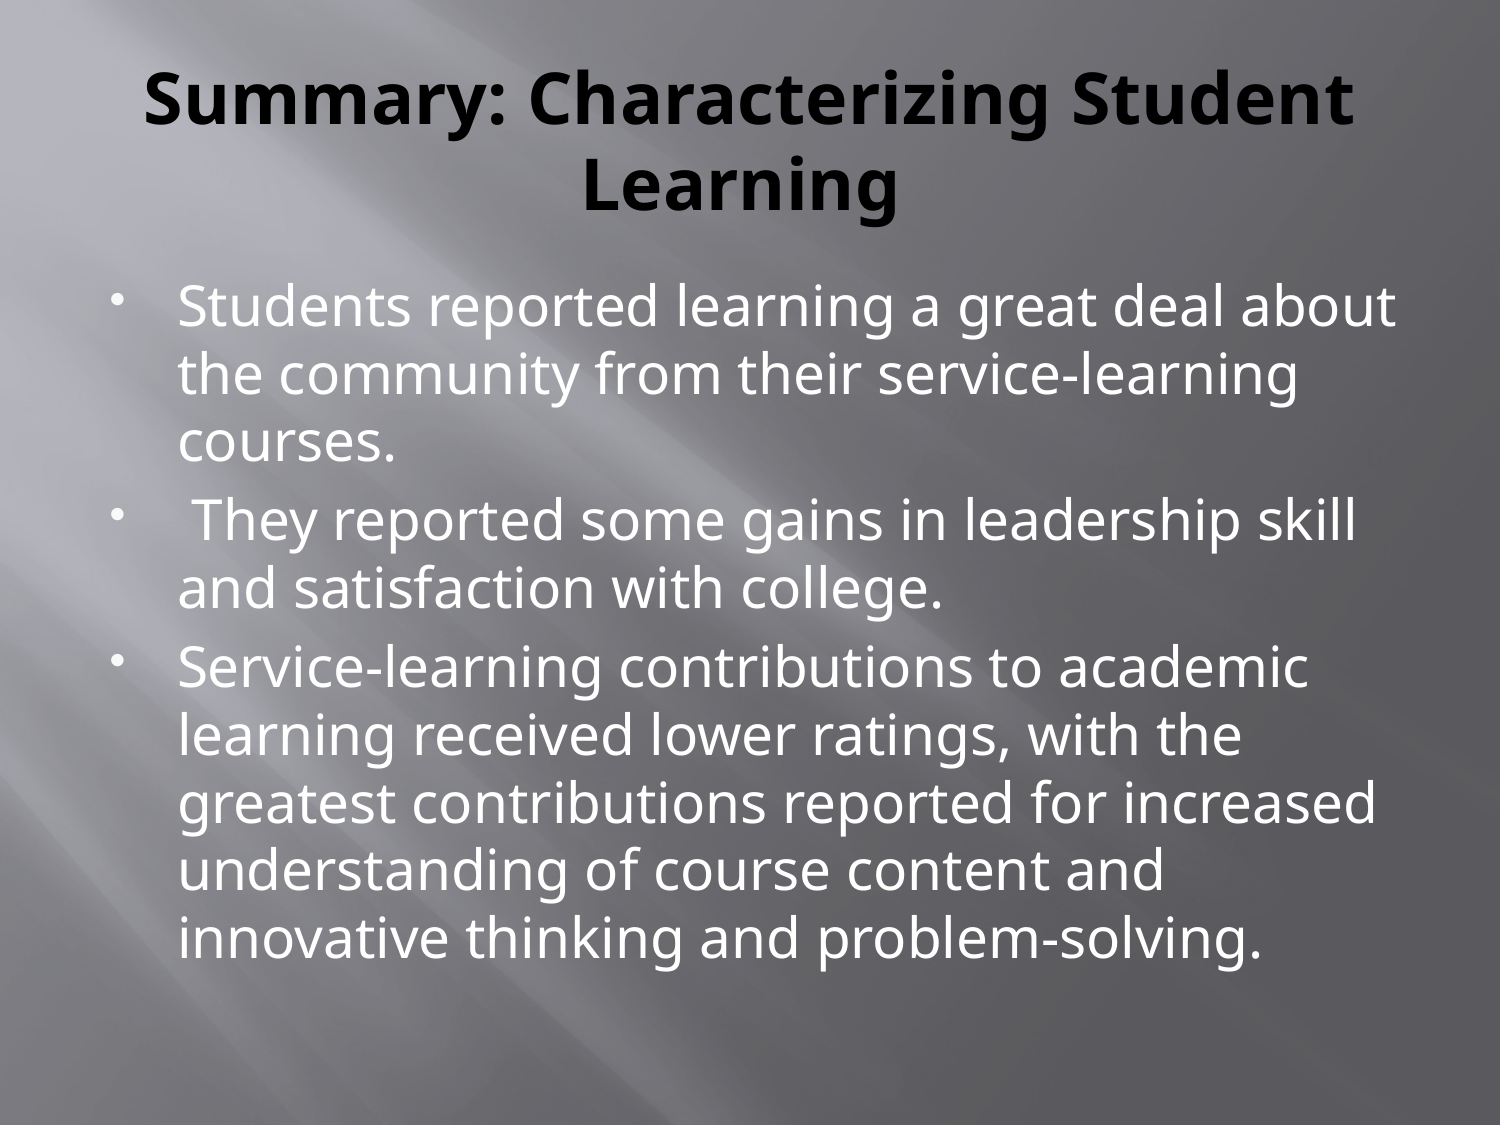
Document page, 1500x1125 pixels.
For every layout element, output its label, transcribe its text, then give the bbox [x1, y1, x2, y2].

list Students reported learning a great deal about the community from their service-learning courses. They reported some gains in leadership skill and satisfaction with college. Service-learning contributions to academic learning received lower ratings, with the greatest contributions reported for increased understanding of course content and innovative thinking and problem-solving. [75, 262, 1425, 1035]
title Summary: Characterizing Student Learning [75, 45, 1425, 233]
